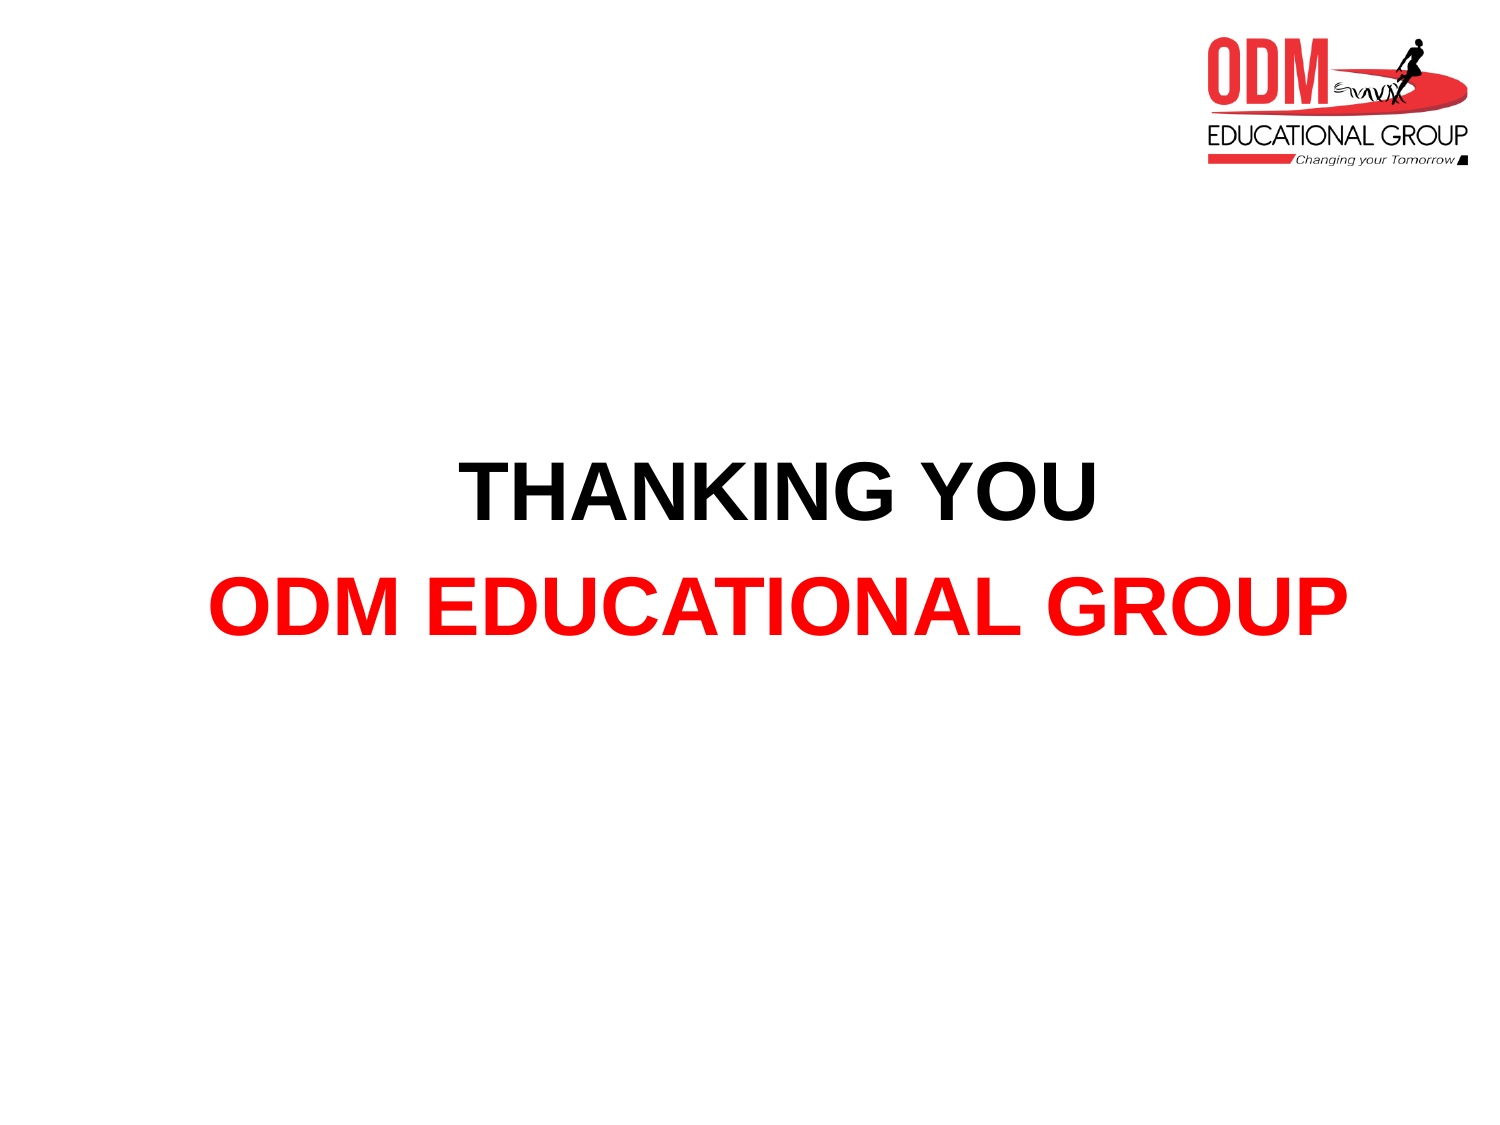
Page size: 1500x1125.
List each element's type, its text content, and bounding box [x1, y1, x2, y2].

picture [1208, 36, 1468, 166]
text_box THANKING YOU ODM EDUCATIONAL GROUP [101, 262, 1382, 847]
